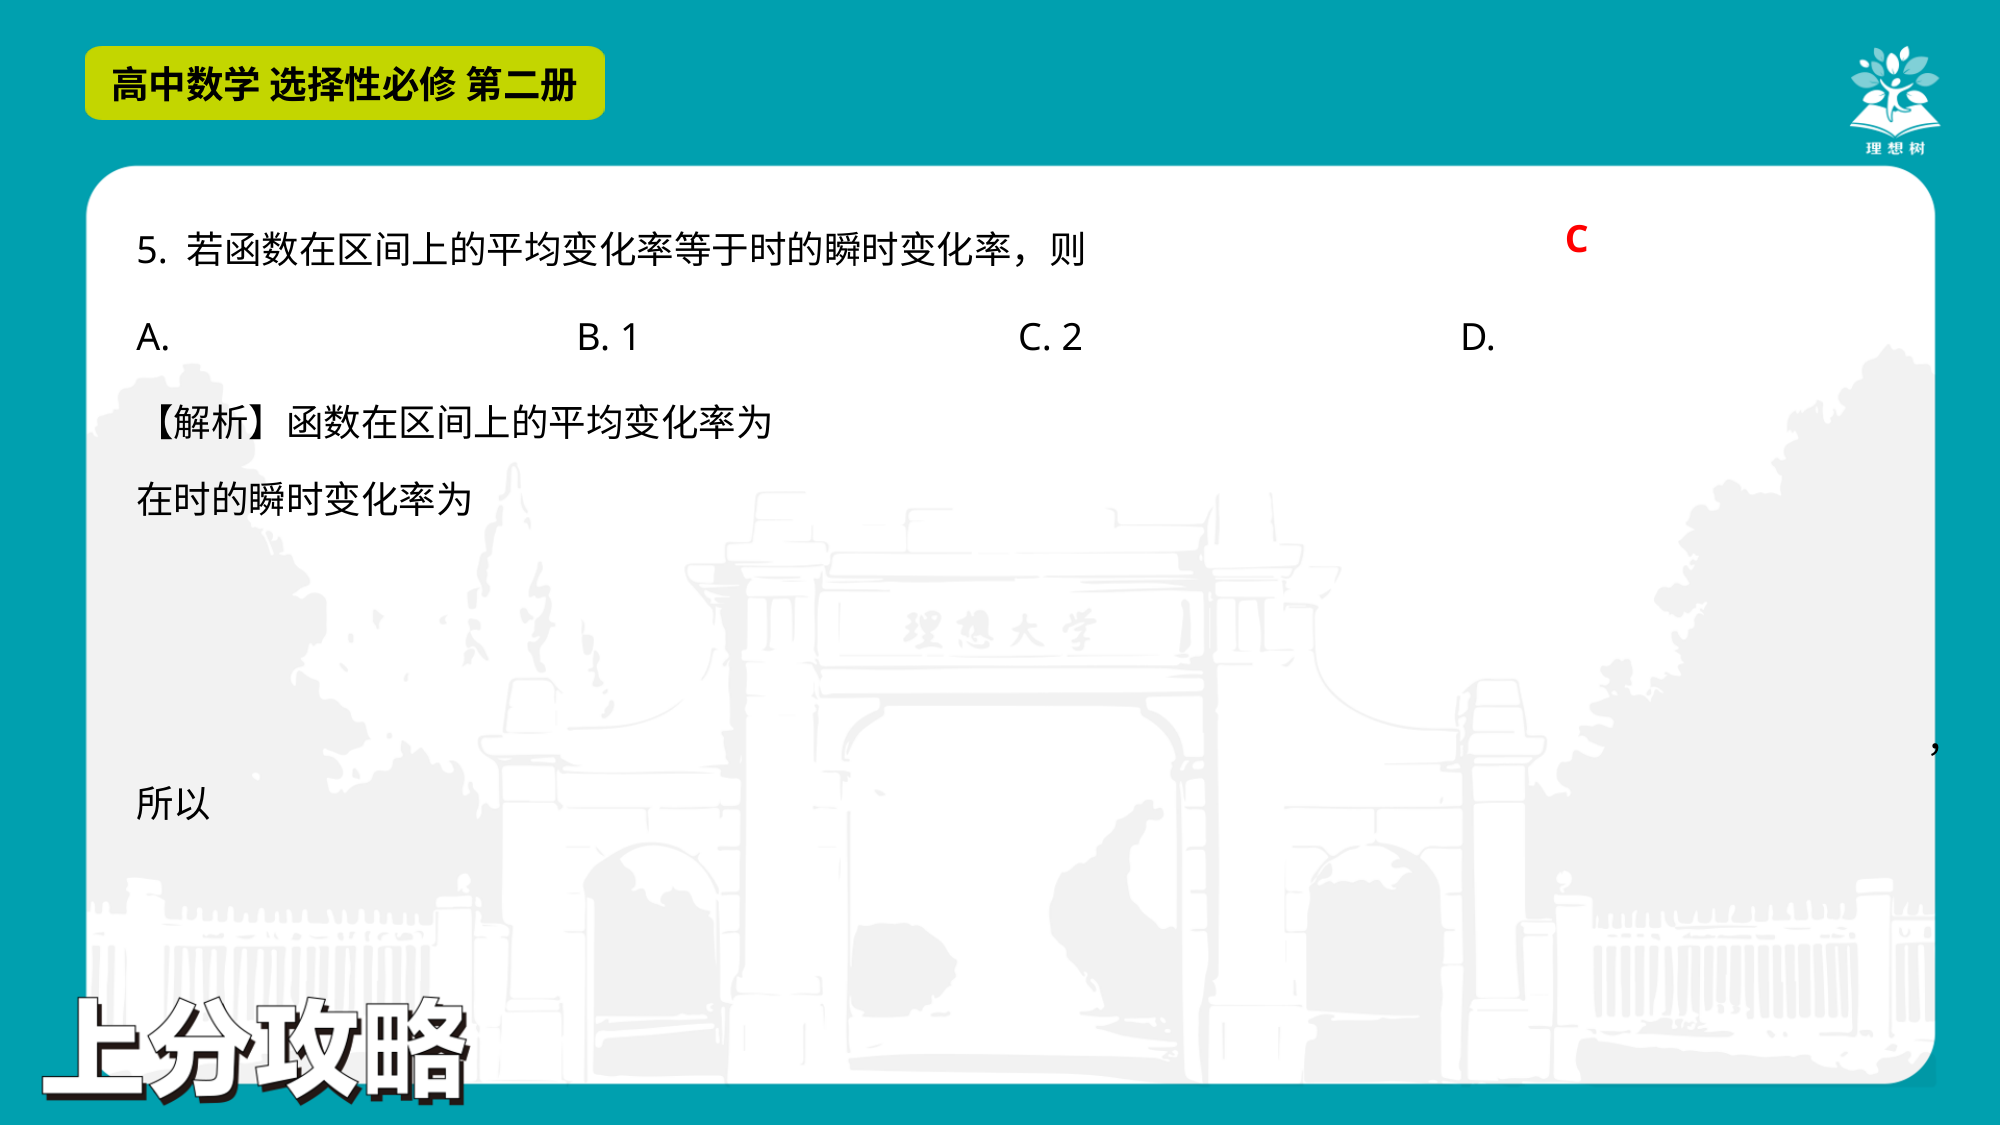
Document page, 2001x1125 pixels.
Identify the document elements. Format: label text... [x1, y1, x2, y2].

text_box C [1549, 214, 1604, 259]
picture [0, 0, 2000, 1125]
